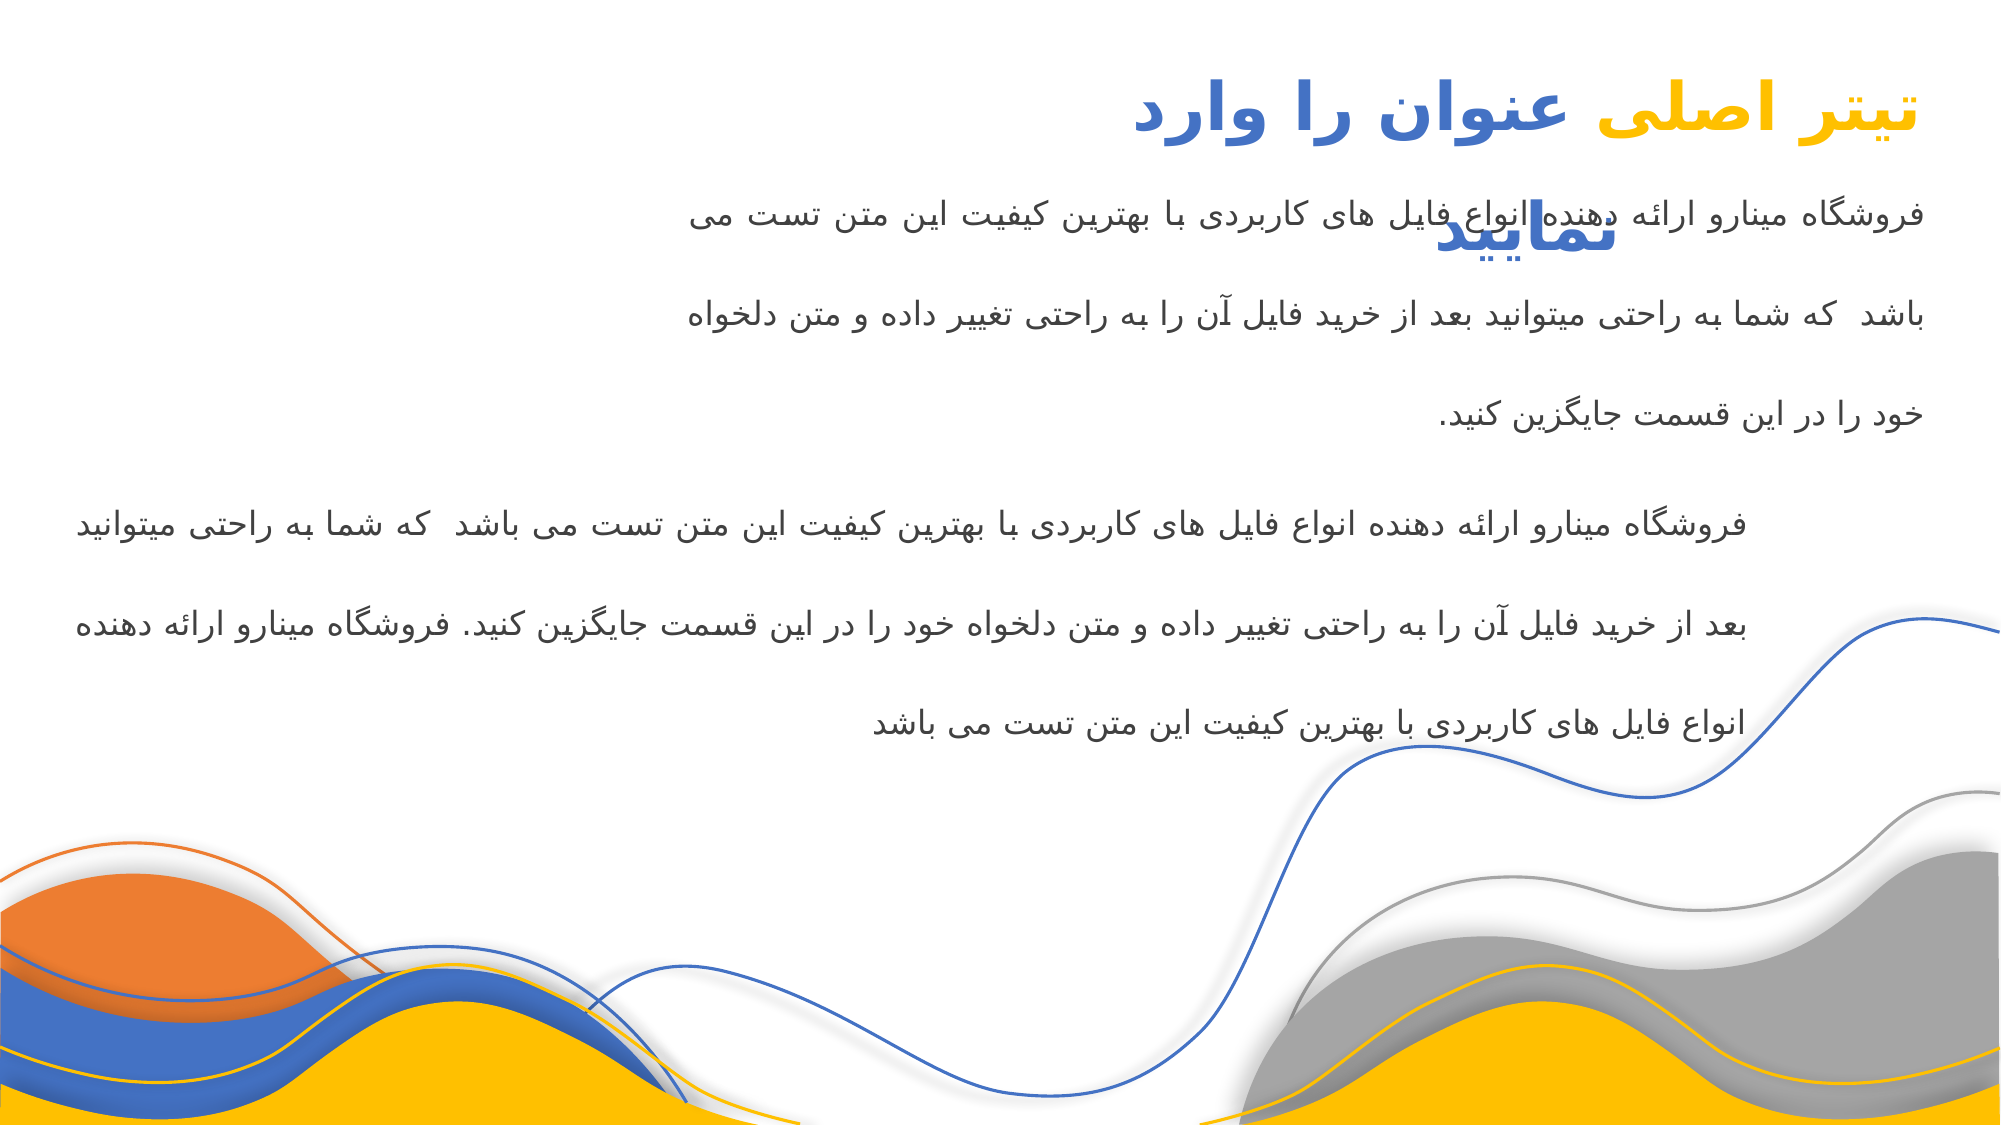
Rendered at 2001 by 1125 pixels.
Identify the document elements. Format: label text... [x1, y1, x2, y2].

text_box فروشگاه مینارو ارائه دهنده انواع فایل های کاربردی با بهترین کیفیت این متن تست می باشد که شما به راحتی میتوانید بعد از خرید فایل آن را به راحتی تغییر داده و متن دلخواه خود را در این قسمت جایگزین کنید. [671, 125, 1941, 440]
text_box فروشگاه مینارو ارائه دهنده انواع فایل های کاربردی با بهترین کیفیت این متن تست می باشد که شما به راحتی میتوانید بعد از خرید فایل آن را به راحتی تغییر داده و متن دلخواه خود را در این قسمت جایگزین کنید. فروشگاه مینارو ارائه دهنده انواع فایل های کاربردی با بهترین کیفیت این متن تست می باشد [59, 434, 1763, 749]
text_box تیتر اصلی عنوان را وارد نمایید [1115, 16, 1941, 125]
